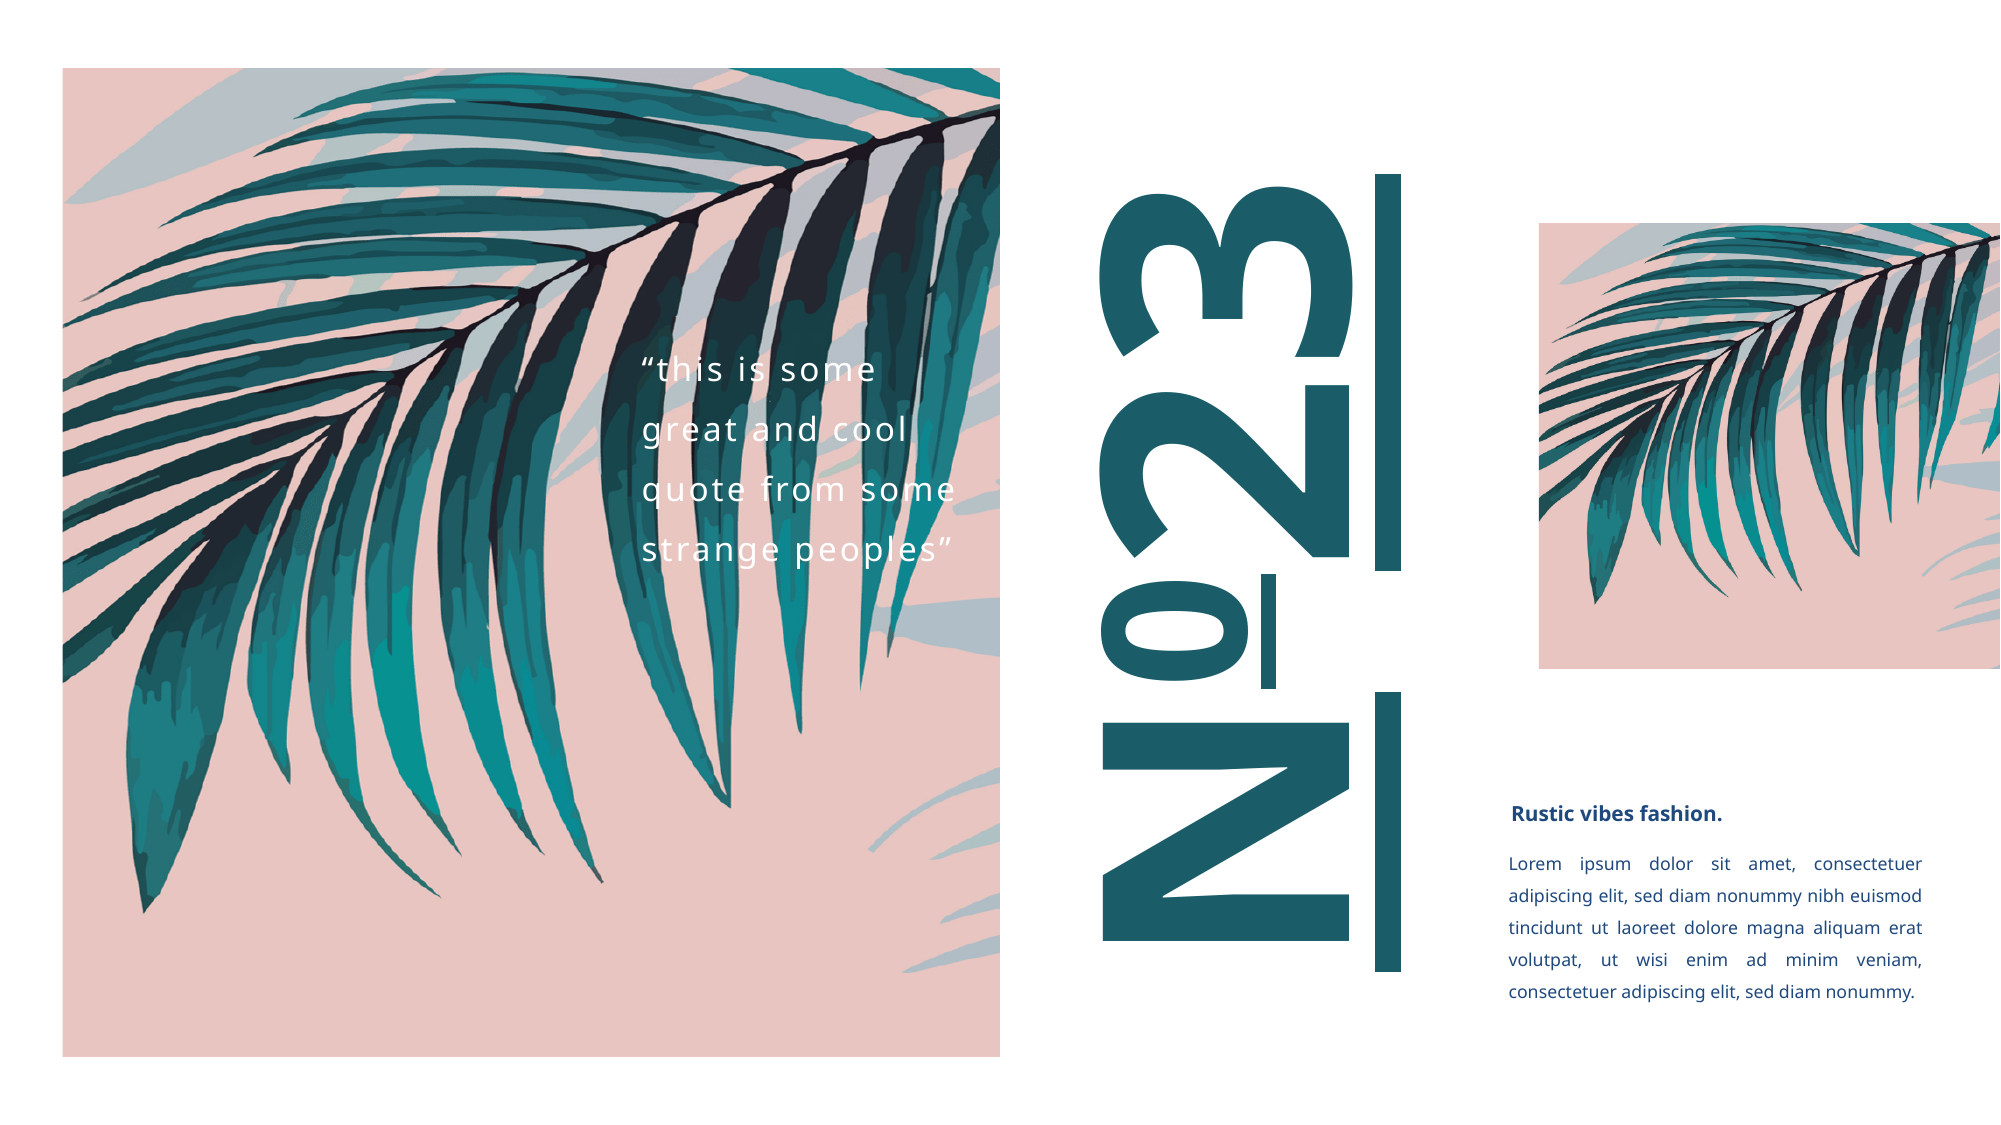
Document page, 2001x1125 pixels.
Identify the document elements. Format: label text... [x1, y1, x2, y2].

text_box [1493, 780, 1938, 1125]
text_box N023 [1110, 158, 1415, 987]
picture [1538, 223, 2000, 669]
picture [62, 68, 1000, 1057]
